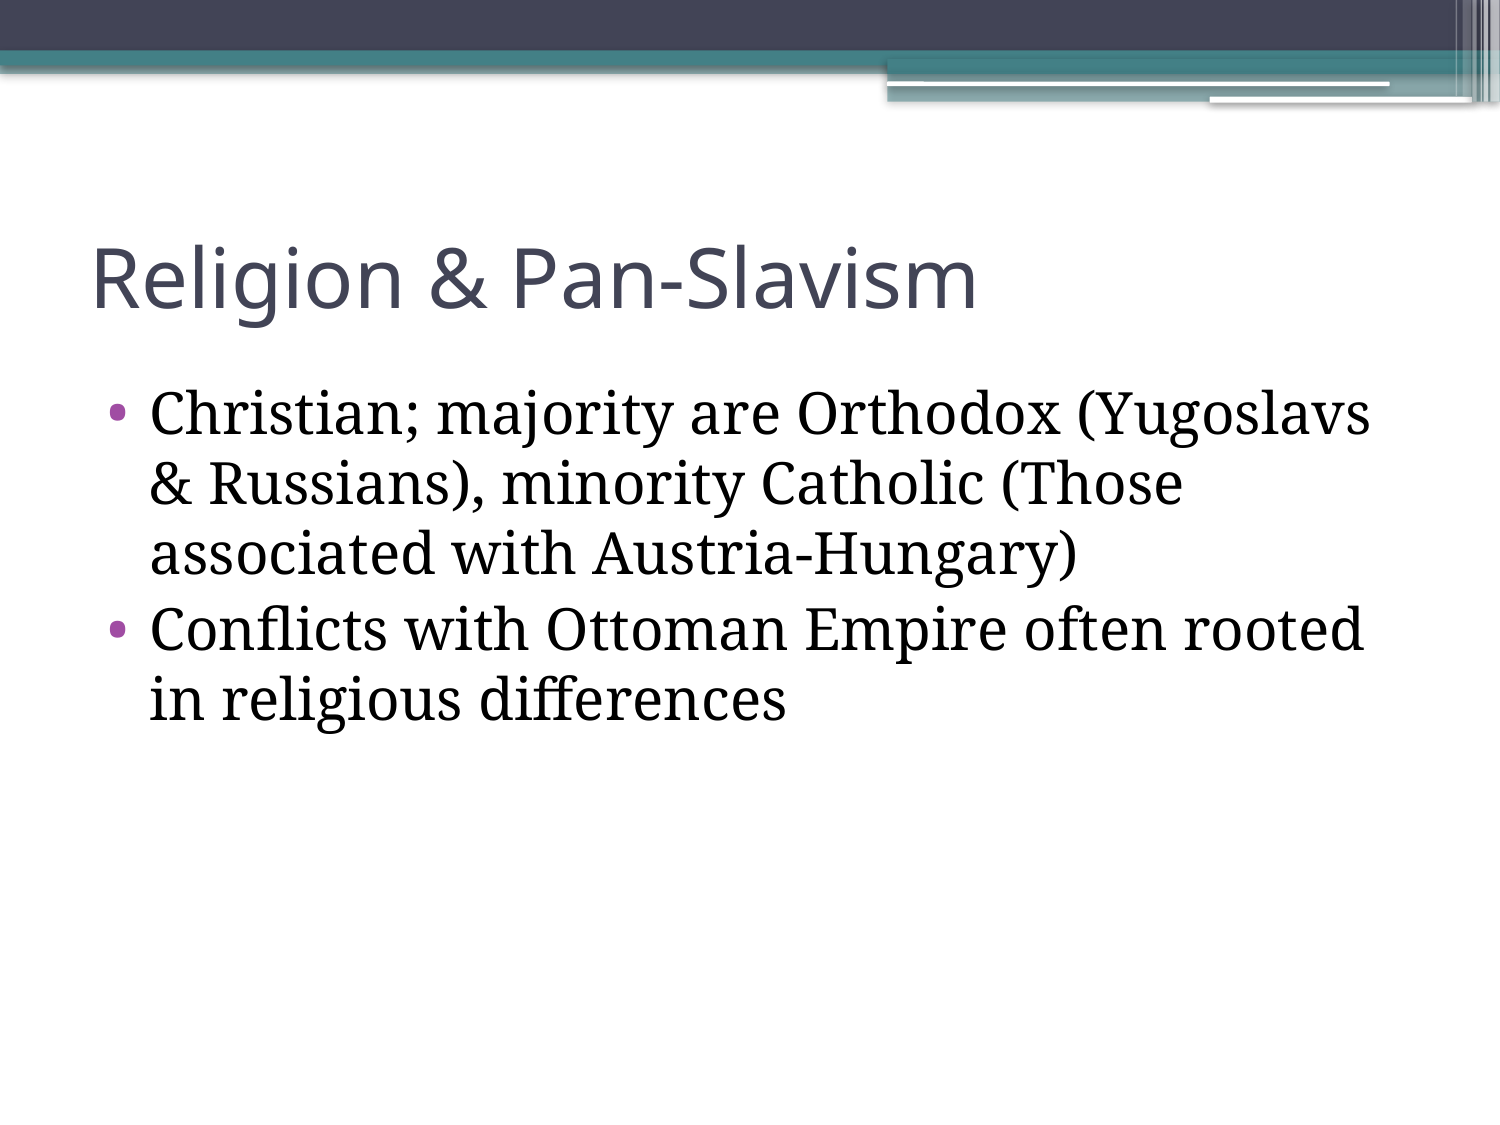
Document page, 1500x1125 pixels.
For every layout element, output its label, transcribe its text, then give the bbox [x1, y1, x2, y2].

title Religion & Pan-Slavism [75, 187, 1425, 363]
list Christian; majority are Orthodox (Yugoslavs & Russians), minority Catholic (Those associated with Austria-Hungary) Conflicts with Ottoman Empire often rooted in religious differences [75, 368, 1425, 1079]
